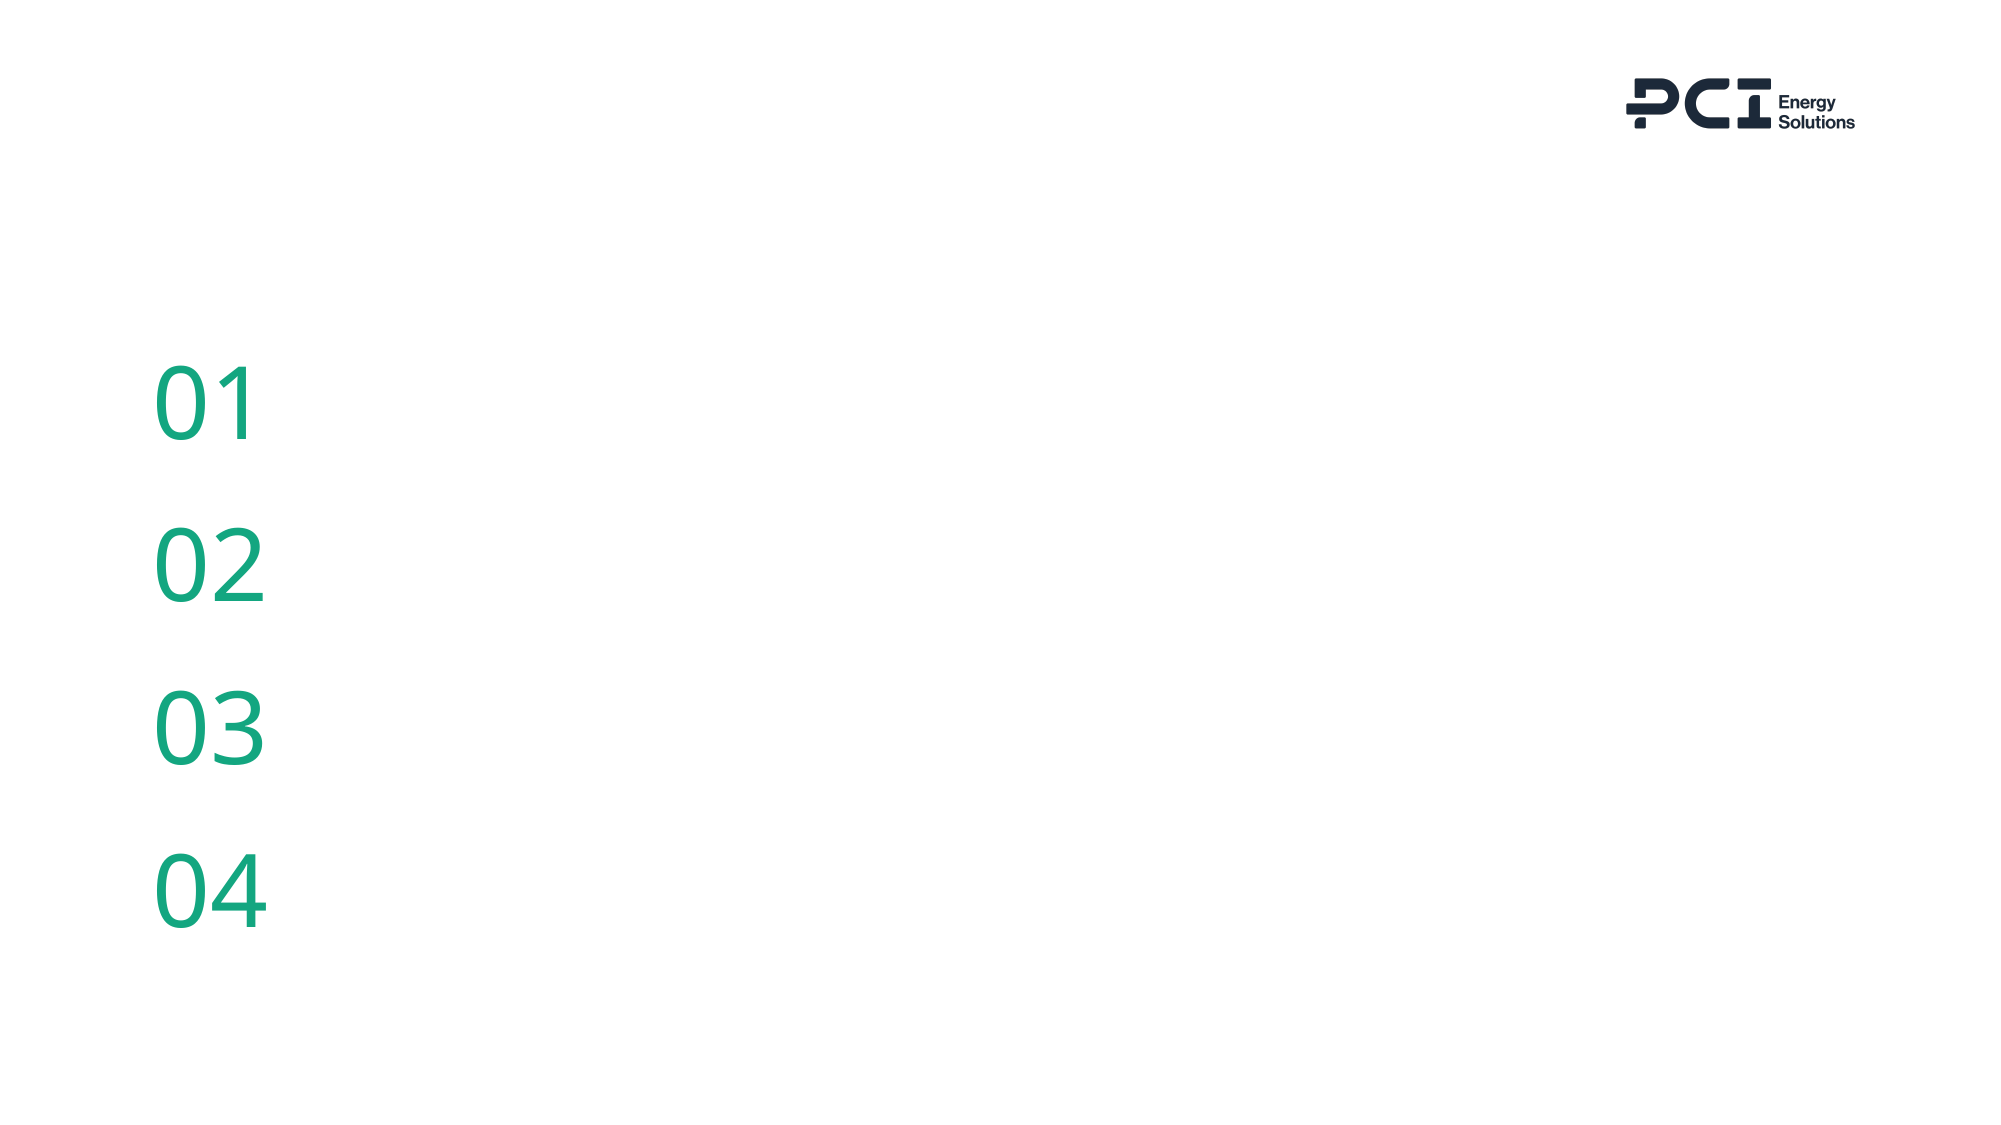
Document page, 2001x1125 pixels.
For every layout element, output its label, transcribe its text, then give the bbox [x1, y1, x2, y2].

list 03 [137, 646, 336, 787]
list 04 [137, 809, 336, 950]
list 02 [137, 483, 336, 624]
picture [1618, 70, 1863, 137]
list 01 [137, 322, 336, 463]
